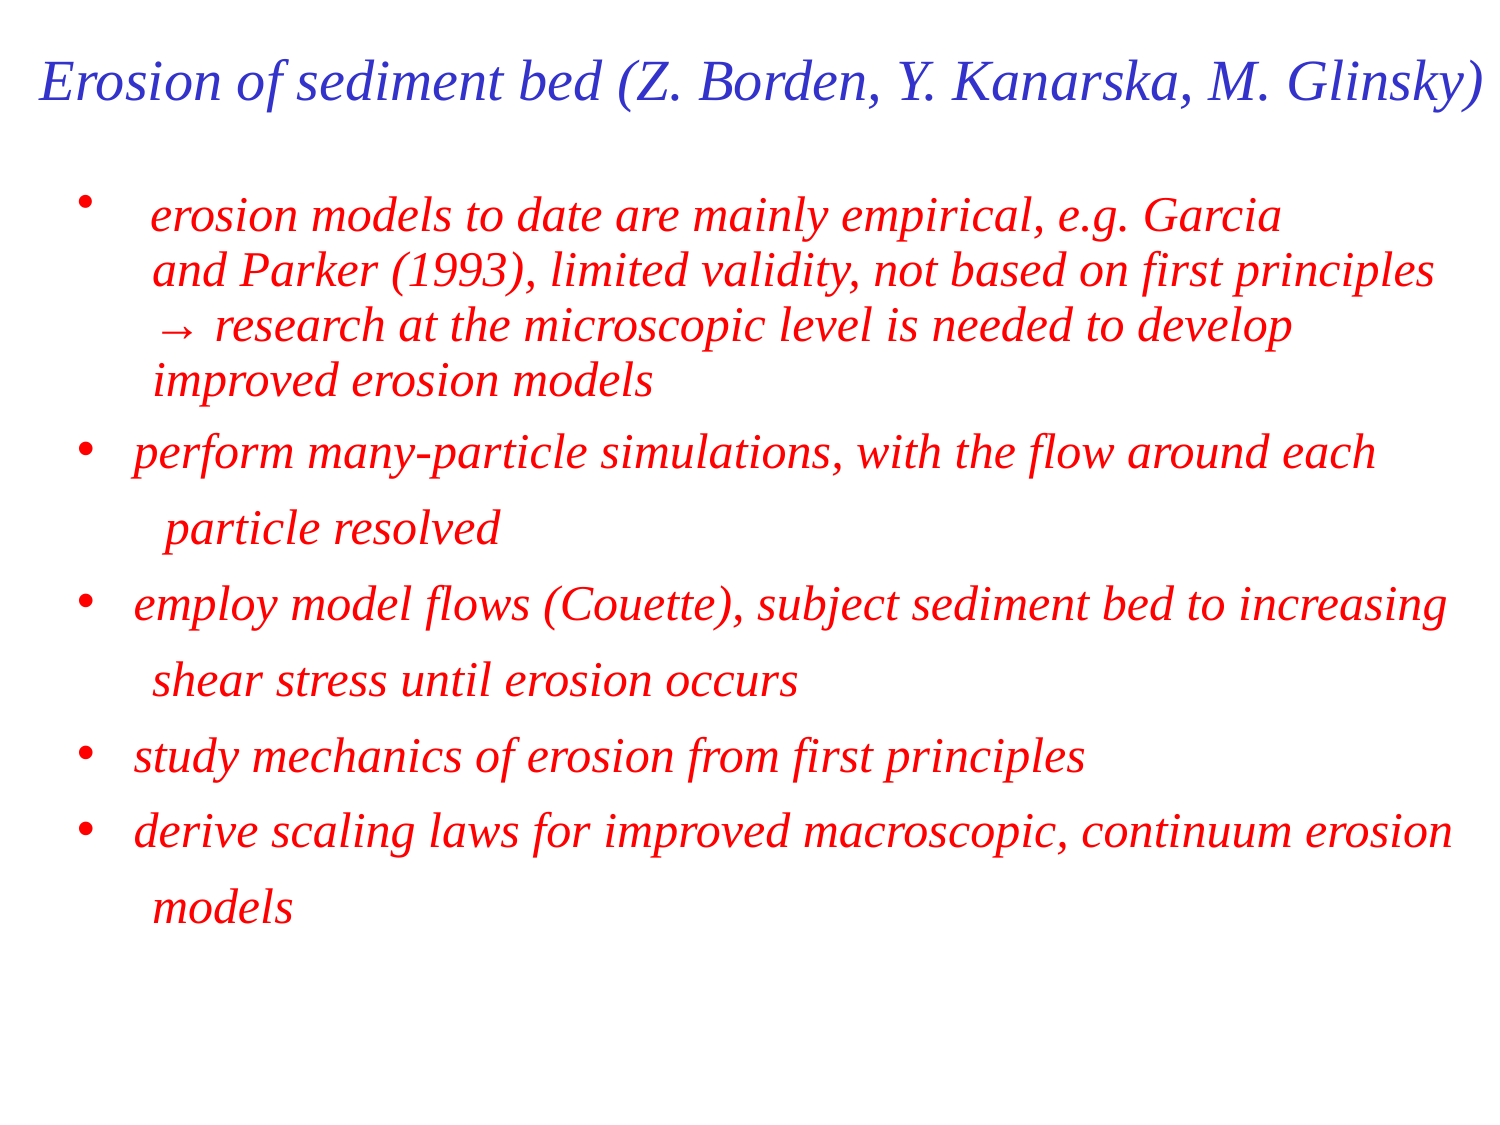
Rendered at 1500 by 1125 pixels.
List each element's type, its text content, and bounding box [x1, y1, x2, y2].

title Erosion of sediment bed (Z. Borden, Y. Kanarska, M. Glinsky) [24, 24, 1500, 201]
text_box erosion models to date are mainly empirical, e.g. Garcia and Parker (1993), limited validity, not based on first principles → research at the microscopic level is needed to develop improved erosion models perform many-particle simulations, with the flow around each particle resolved employ model flows (Couette), subject sediment bed to increasing shear stress until erosion occurs study mechanics of erosion from first principles derive scaling laws for improved macroscopic, continuum erosion models [62, 199, 1500, 963]
